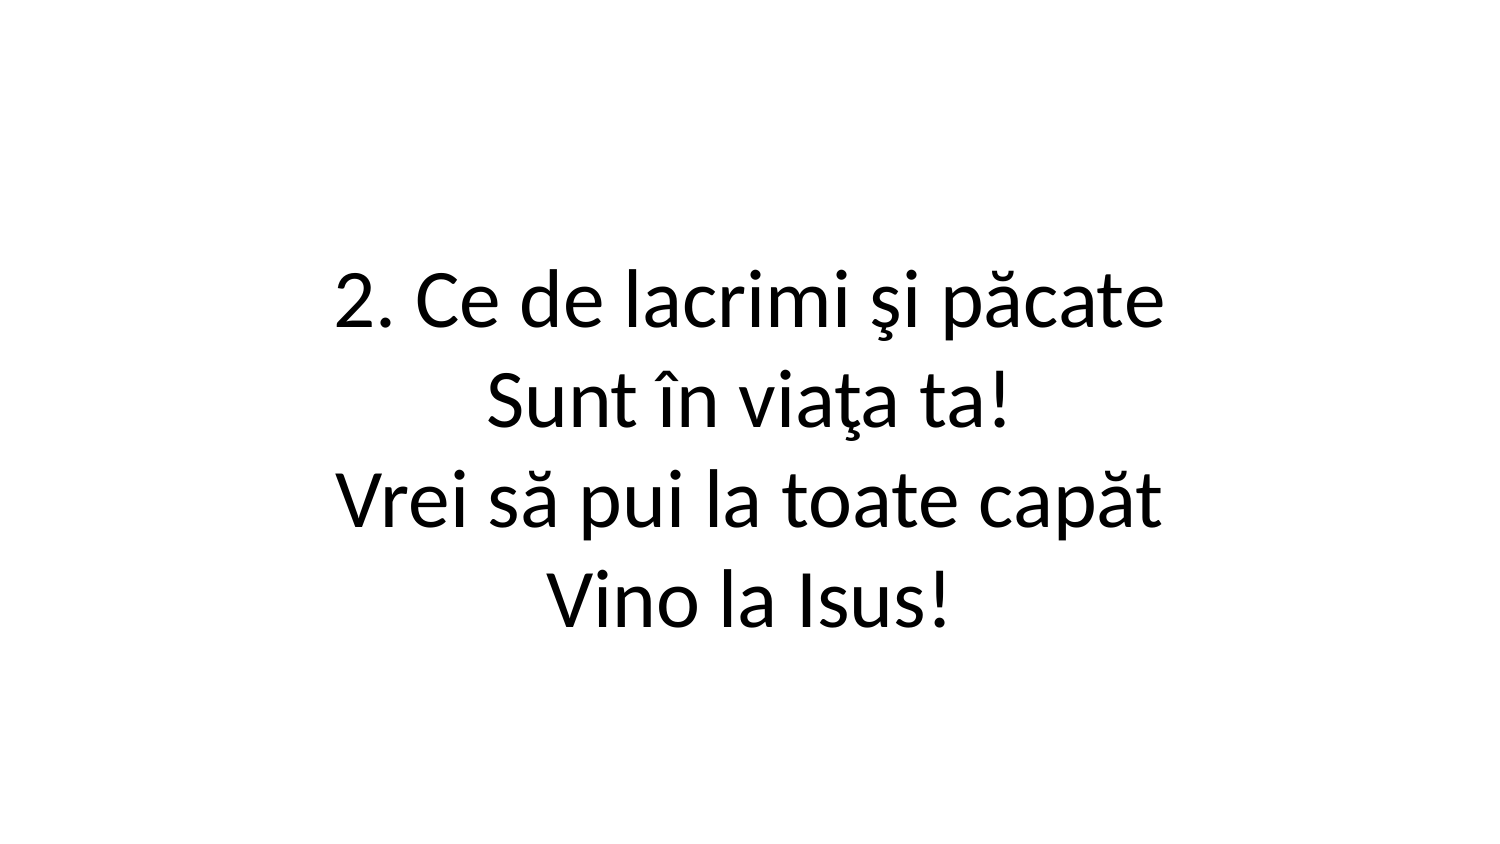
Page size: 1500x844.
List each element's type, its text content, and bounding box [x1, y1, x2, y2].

text_box 2. Ce de lacrimi şi păcate Sunt în viaţa ta! Vrei să pui la toate capăt Vino la Isus! [318, 192, 1182, 652]
